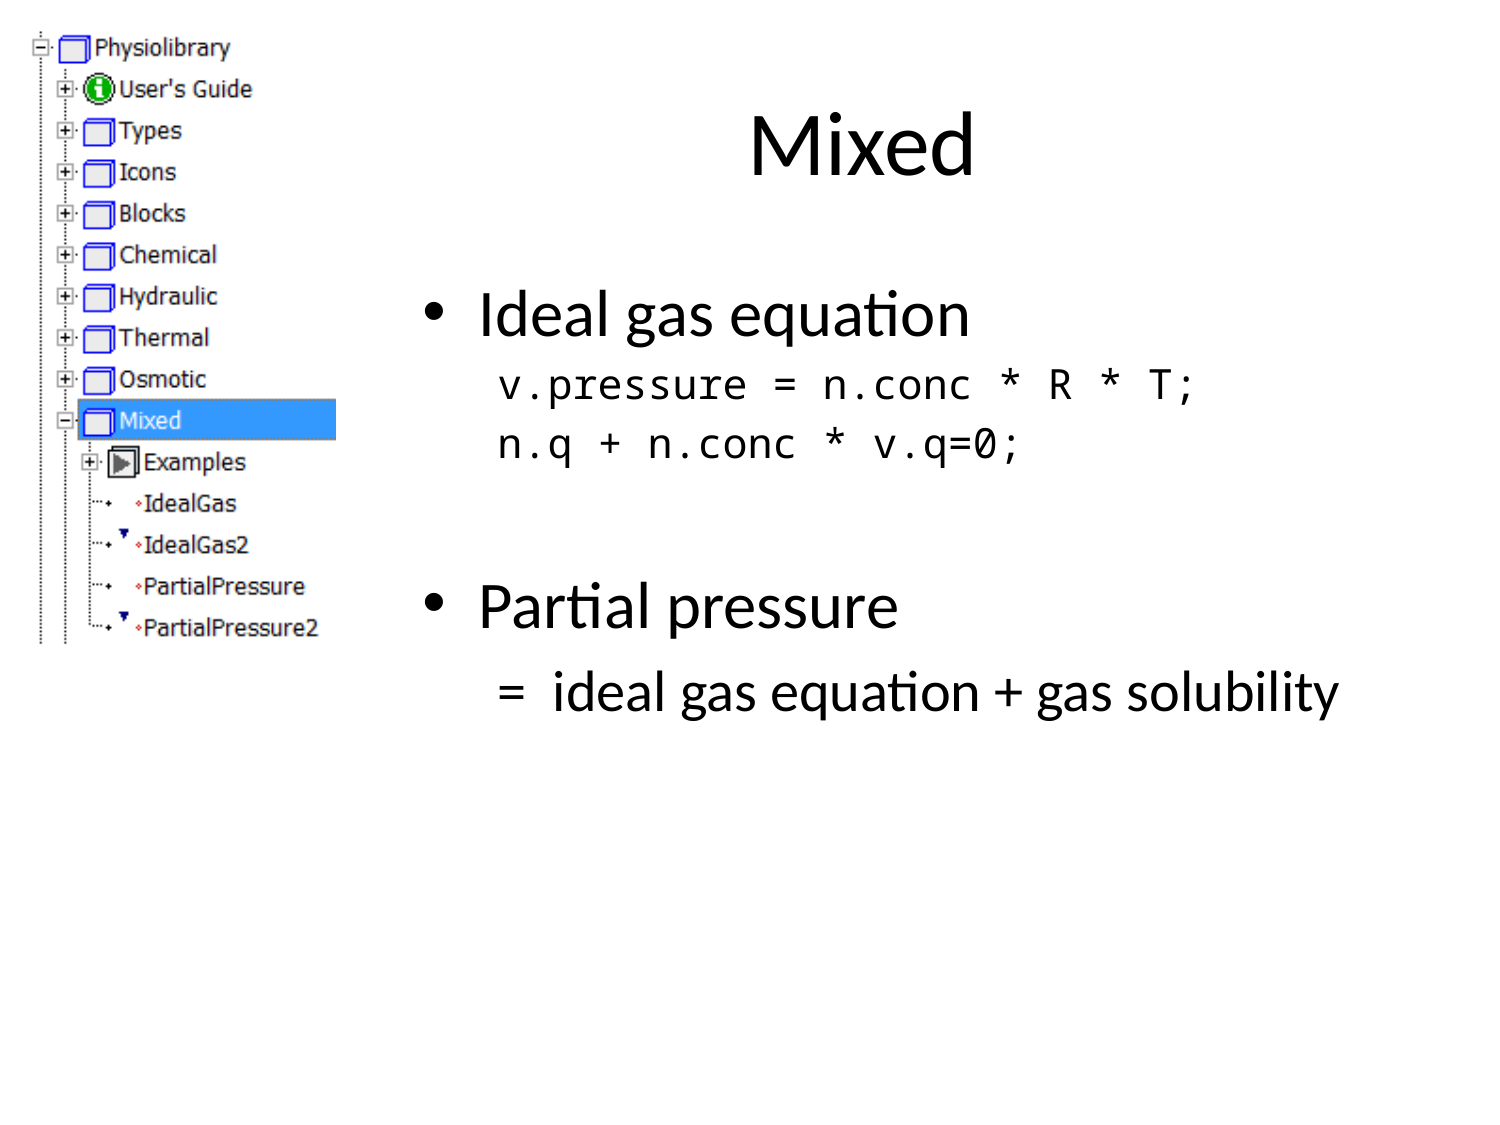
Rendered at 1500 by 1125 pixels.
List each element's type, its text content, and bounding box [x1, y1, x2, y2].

picture [29, 30, 336, 646]
list Ideal gas equation v.pressure = n.conc * R * T; n.q + n.conc * v.q=0; Partial pressure = ideal gas equation + gas solubility [407, 262, 1425, 1005]
title Mixed [340, 45, 1425, 233]
